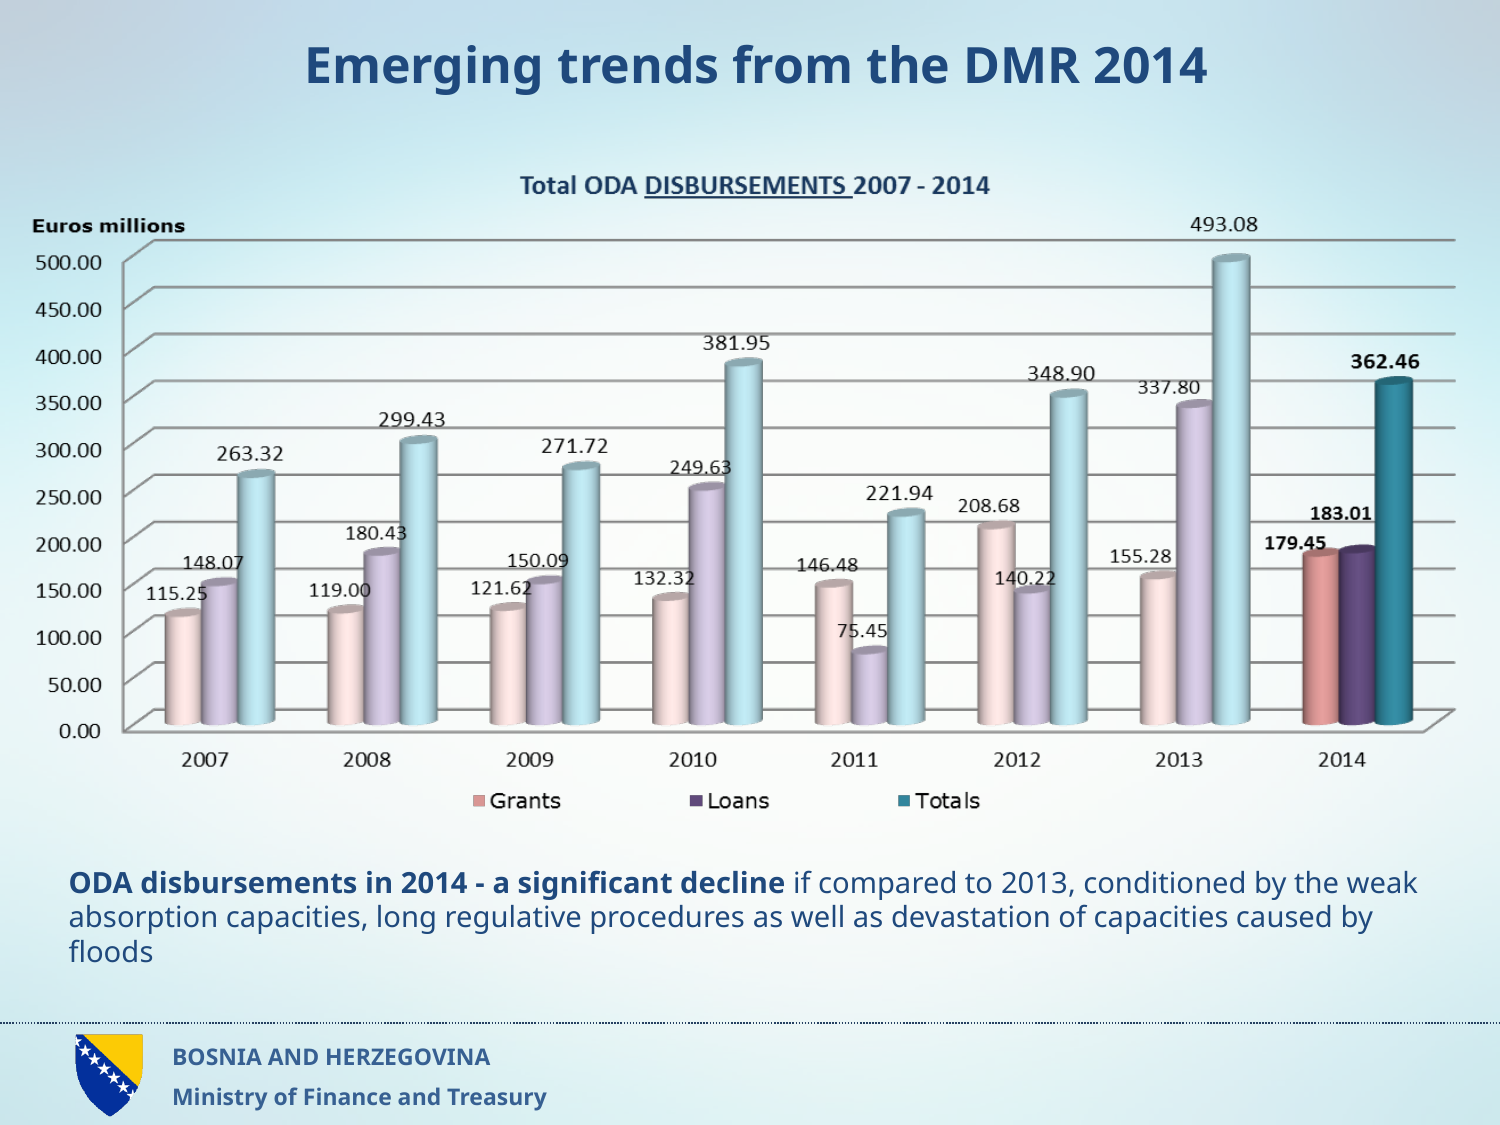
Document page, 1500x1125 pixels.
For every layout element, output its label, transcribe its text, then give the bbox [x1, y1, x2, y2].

text_box ODA disbursements in 2014 - a significant decline if compared to 2013, conditioned by the weak absorption capacities, long regulative procedures as well as devastation of capacities caused by floods [53, 856, 1435, 977]
text_box Emerging trends from the DMR 2014 [29, 25, 1483, 101]
picture [75, 1034, 143, 1117]
text_box BOSNIA AND HERZEGOVINA Ministry of Finance and Treasury [157, 1034, 584, 1125]
picture [2, 136, 1500, 816]
